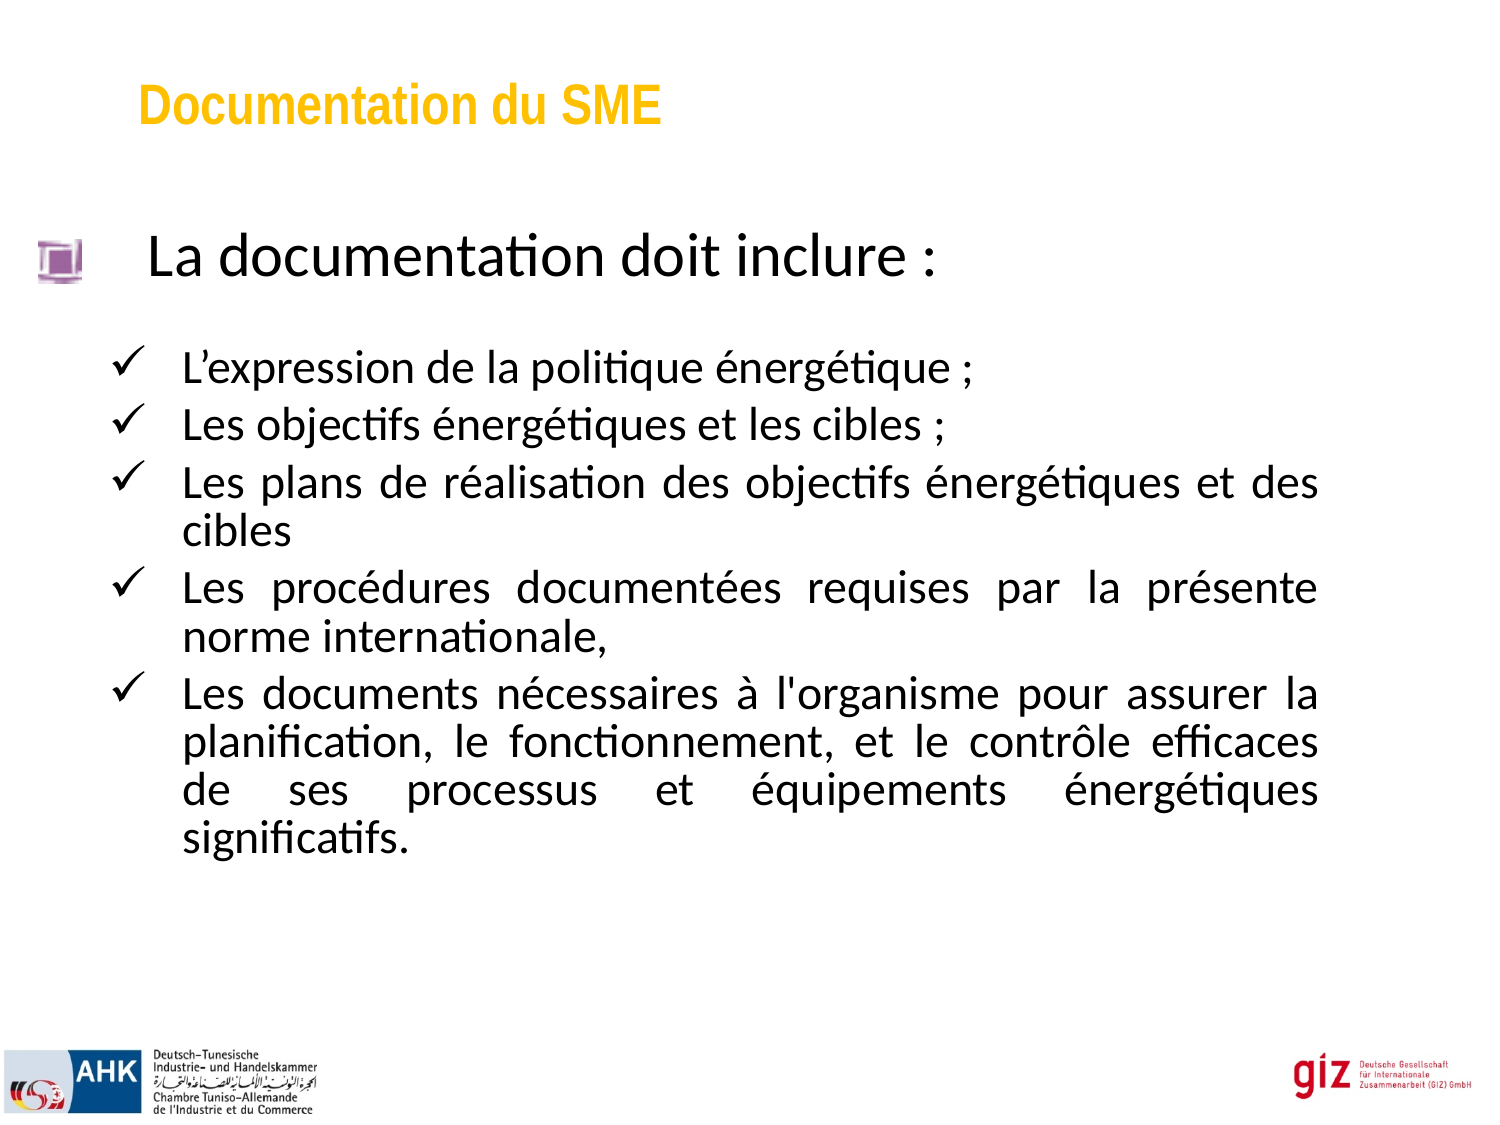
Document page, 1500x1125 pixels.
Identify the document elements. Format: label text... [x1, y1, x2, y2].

picture [1275, 1031, 1500, 1125]
text_box L’expression de la politique énergétique ; Les objectifs énergétiques et les cibles ; Les plans de réalisation des objectifs énergétiques et des cibles Les procédures documentées requises par la présente norme internationale, Les documents nécessaires à l'organisme pour assurer la planification, le fonctionnement, et le contrôle efficaces de ses processus et équipements énergétiques significatifs. [93, 339, 1336, 1008]
picture [3, 1049, 317, 1114]
picture [38, 239, 82, 284]
title Documentation du SME [123, 62, 1266, 144]
text_box La documentation doit inclure : [23, 222, 1266, 317]
